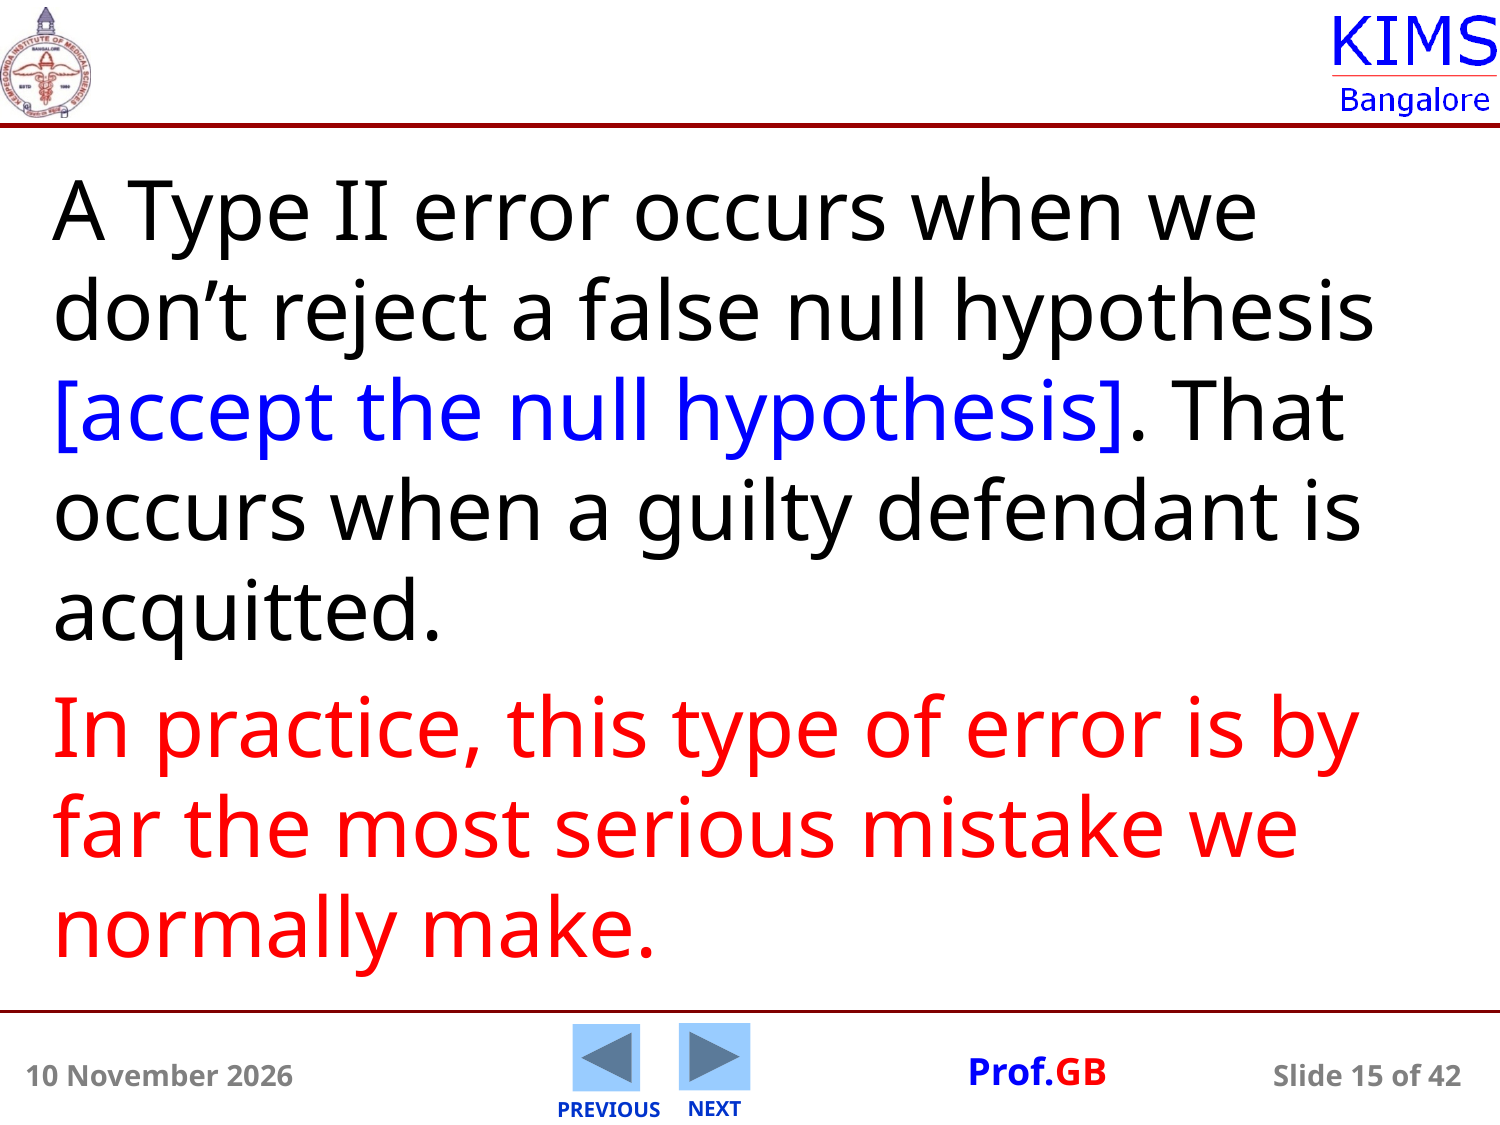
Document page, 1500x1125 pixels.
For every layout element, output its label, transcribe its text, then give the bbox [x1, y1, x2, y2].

picture [1330, 12, 1500, 118]
picture [0, 7, 91, 118]
text_box A Type II error occurs when we don’t reject a false null hypothesis [accept the null hypothesis]. That occurs when a guilty defendant is acquitted. In practice, this type of error is by far the most serious mistake we normally make. [37, 149, 1475, 1050]
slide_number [10, 1051, 396, 1103]
